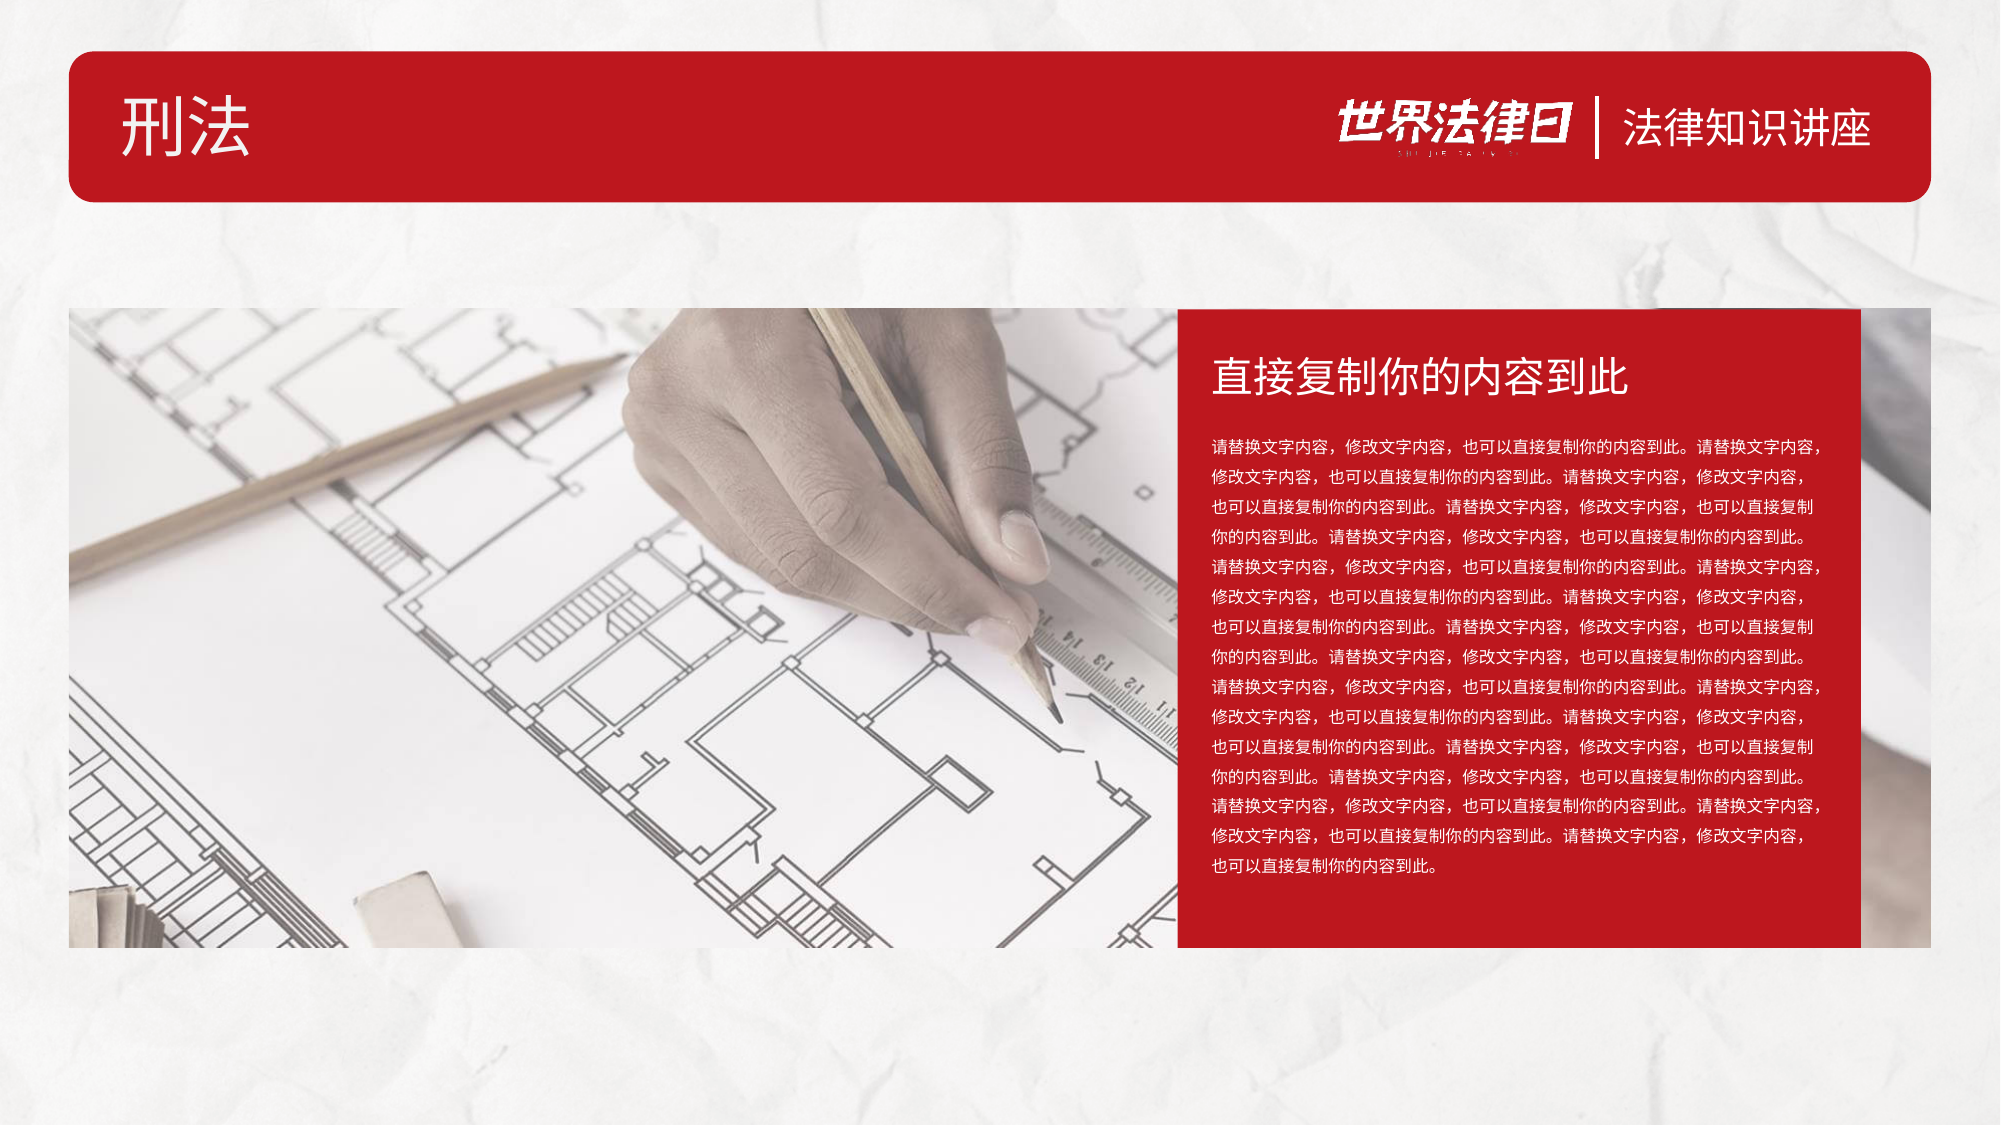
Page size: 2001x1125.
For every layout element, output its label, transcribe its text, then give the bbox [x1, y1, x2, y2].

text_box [1338, 93, 1895, 160]
text_box 刑法 [105, 77, 673, 173]
text_box [1862, 308, 1932, 949]
picture [0, 0, 2001, 1125]
text_box [67, 50, 1933, 204]
text_box 请替换文字内容，修改文字内容，也可以直接复制你的内容到此。请替换文字内容，修改文字内容，也可以直接复制你的内容到此。请替换文字内容，修改文字内容，也可以直接复制你的内容到此。请替换文字内容，修改文字内容，也可以直接复制你的内容到此。请替换文字内容，修改文字内容，也可以直接复制你的内容到此。请替换文字内容，修改文字内容，也可以直接复制你的内容到此。请替换文字内容，修改文字内容，也可以直接复制你的内容到此。请替换文字内容，修改文字内容，也可以直接复制你的内容到此。请替换文字内容，修改文字内容，也可以直接复制你的内容到此。请替换文字内容，修改文字内容，也可以直接复制你的内容到此。请替换文字内容，修改文字内容，也可以直接复制你的内容到此。请替换文字内容，修改文字内容，也可以直接复制你的内容到此。请替换文字内容，修改文字内容，也可以直接复制你的内容到此。请替换文字内容，修改文字内容，也可以直接复制你的内容到此。请替换文字内容，修改文字内容，也可以直接复制你的内容到此。请替换文字内容，修改文字内容，也可以直接复制你的内容到此。请替换文字内容，修改文字内容，也可以直接复制你的内容到此。请替换文字内容，修改文字内容，也可以直接复制你的内容到此。 [1211, 427, 1831, 877]
text_box [1177, 308, 1862, 949]
text_box [68, 308, 1177, 949]
text_box 直接复制你的内容到此 [1211, 350, 1668, 401]
